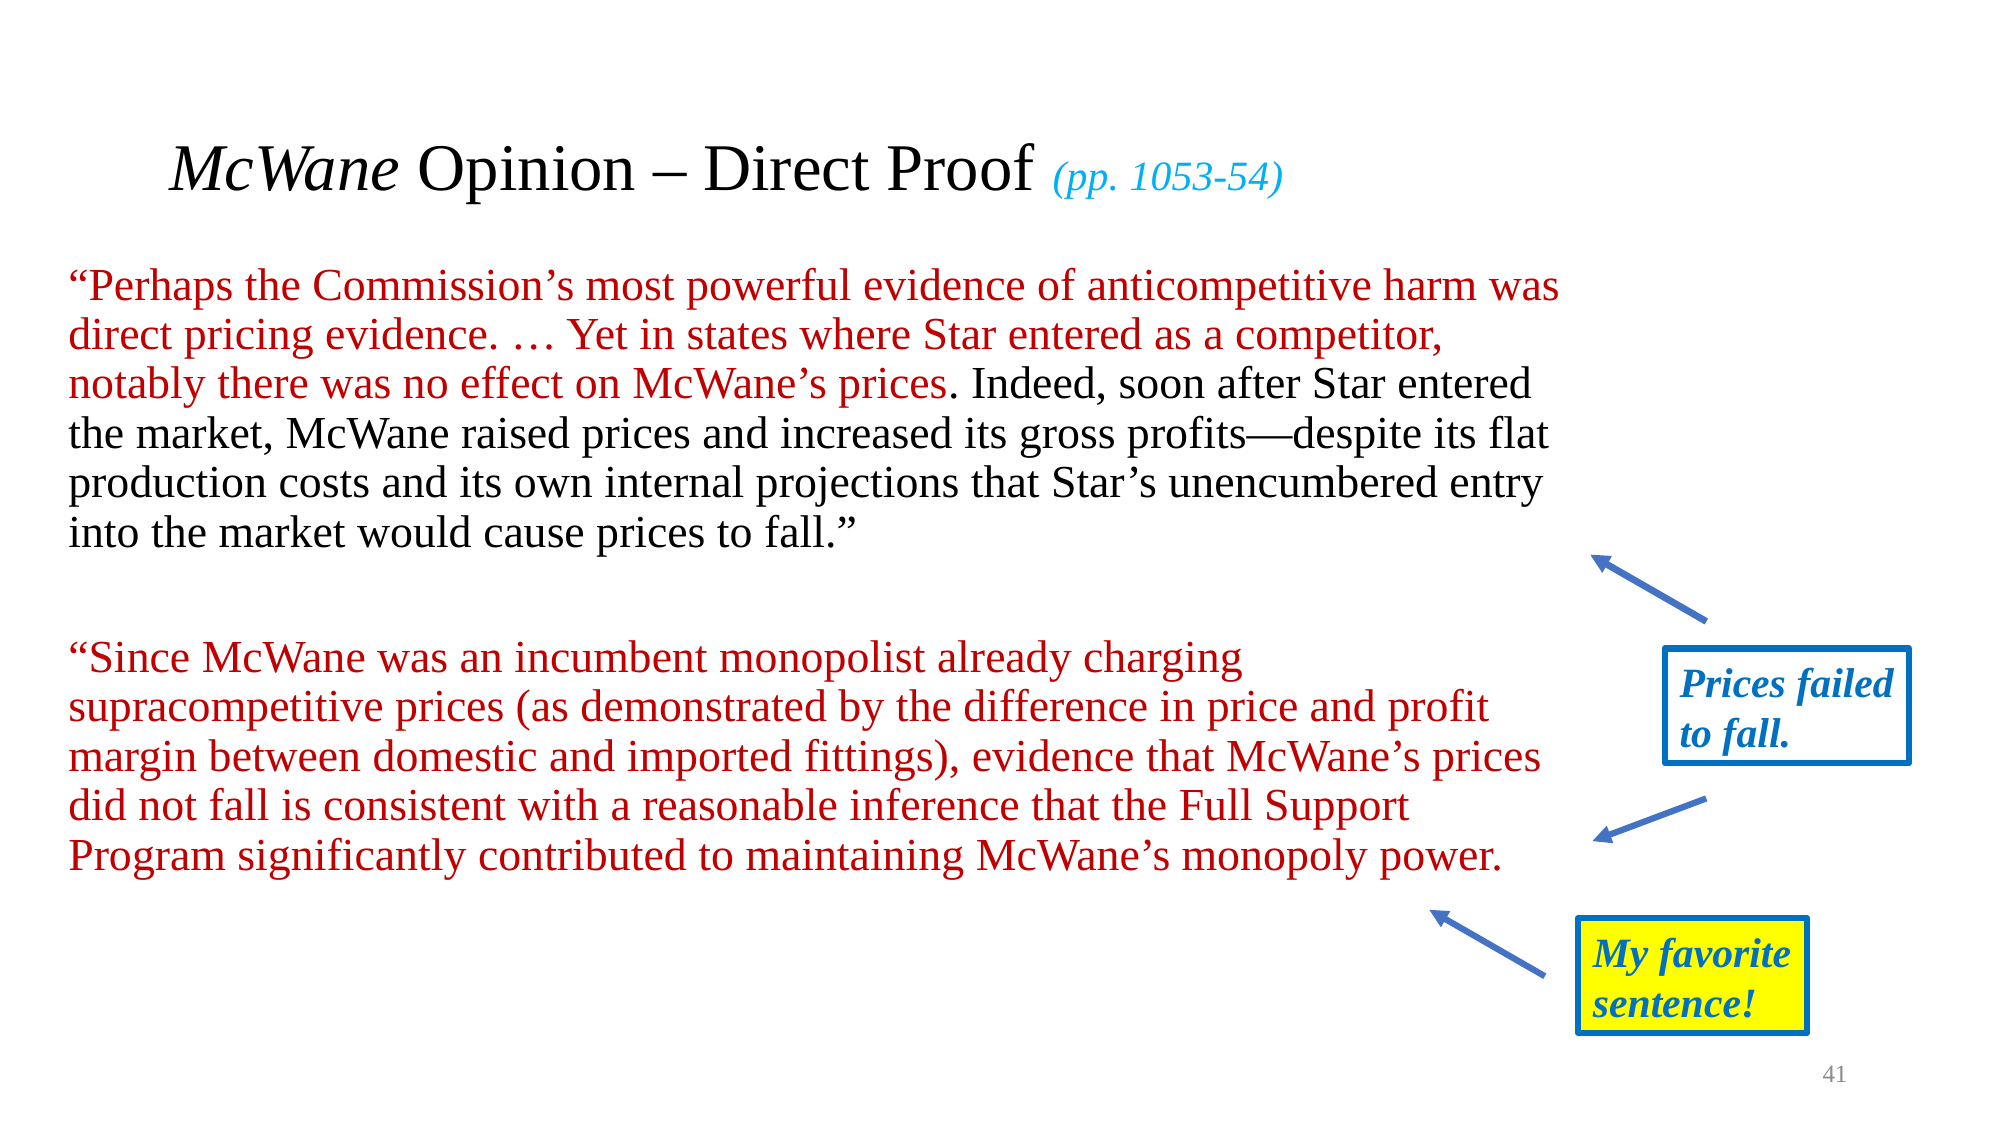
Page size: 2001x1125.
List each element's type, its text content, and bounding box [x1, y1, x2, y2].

title McWane Opinion – Direct Proof (pp. 1053-54) [137, 59, 1863, 278]
slide_number 41 [1412, 1042, 1863, 1103]
text_box Prices failed to fall. [1664, 648, 1910, 764]
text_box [1590, 555, 1707, 622]
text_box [1592, 798, 1707, 841]
list “Perhaps the Commission’s most powerful evidence of anticompetitive harm was direct pricing evidence. … Yet in states where Star entered as a competitor, notably there was no effect on McWane’s prices. Indeed, soon after Star entered the market, McWane raised prices and increased its gross profits—despite its flat production costs and its own internal projections that Star’s unencumbered entry into the market would cause prices to fall.” “Since McWane was an incumbent monopolist already charging supracompetitive prices (as demonstrated by the difference in price and profit margin between domestic and imported fittings), evidence that McWane’s prices did not fall is consistent with a reasonable inference that the Full Support Program significantly contributed to maintaining McWane’s monopoly power. [53, 253, 1579, 1103]
text_box My favorite sentence! [1578, 918, 1808, 1033]
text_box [1429, 909, 1545, 977]
